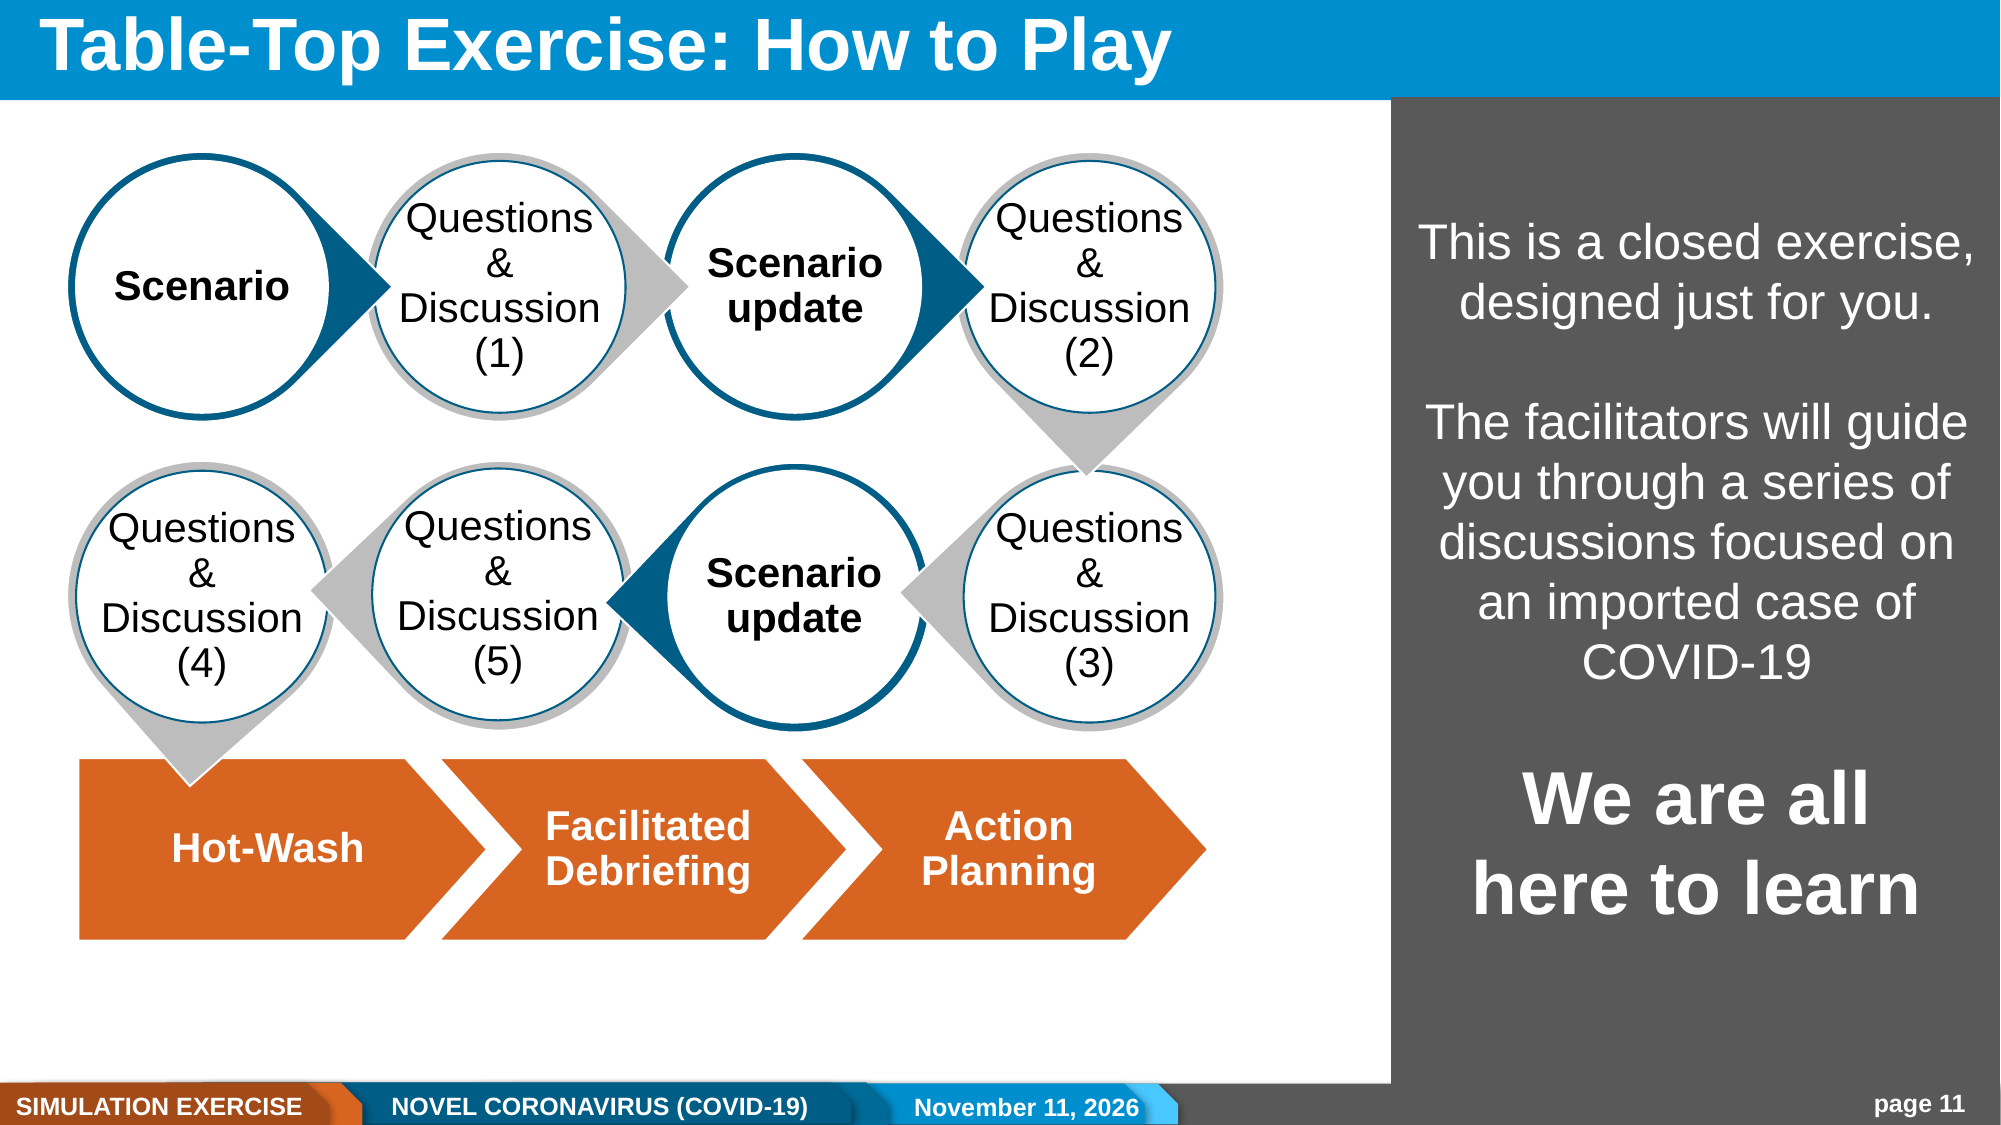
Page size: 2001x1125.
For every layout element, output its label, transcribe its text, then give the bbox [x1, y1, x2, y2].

text_box Action Planning [797, 757, 1210, 942]
title Table-Top Exercise: How to Play [25, 0, 1750, 94]
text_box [364, 151, 635, 422]
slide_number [899, 1076, 1518, 1125]
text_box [660, 151, 930, 422]
text_box Facilitated Debriefing [436, 757, 850, 942]
text_box This is a closed exercise, designed just for you. The facilitators will guide you through a series of discussions focused on an imported case of COVID-19 We are all here to learn [1391, 97, 2000, 1090]
text_box Hot-Wash [77, 757, 489, 942]
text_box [954, 151, 1225, 422]
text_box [954, 462, 1225, 733]
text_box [66, 151, 337, 422]
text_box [66, 460, 337, 731]
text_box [364, 460, 635, 731]
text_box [660, 462, 930, 733]
